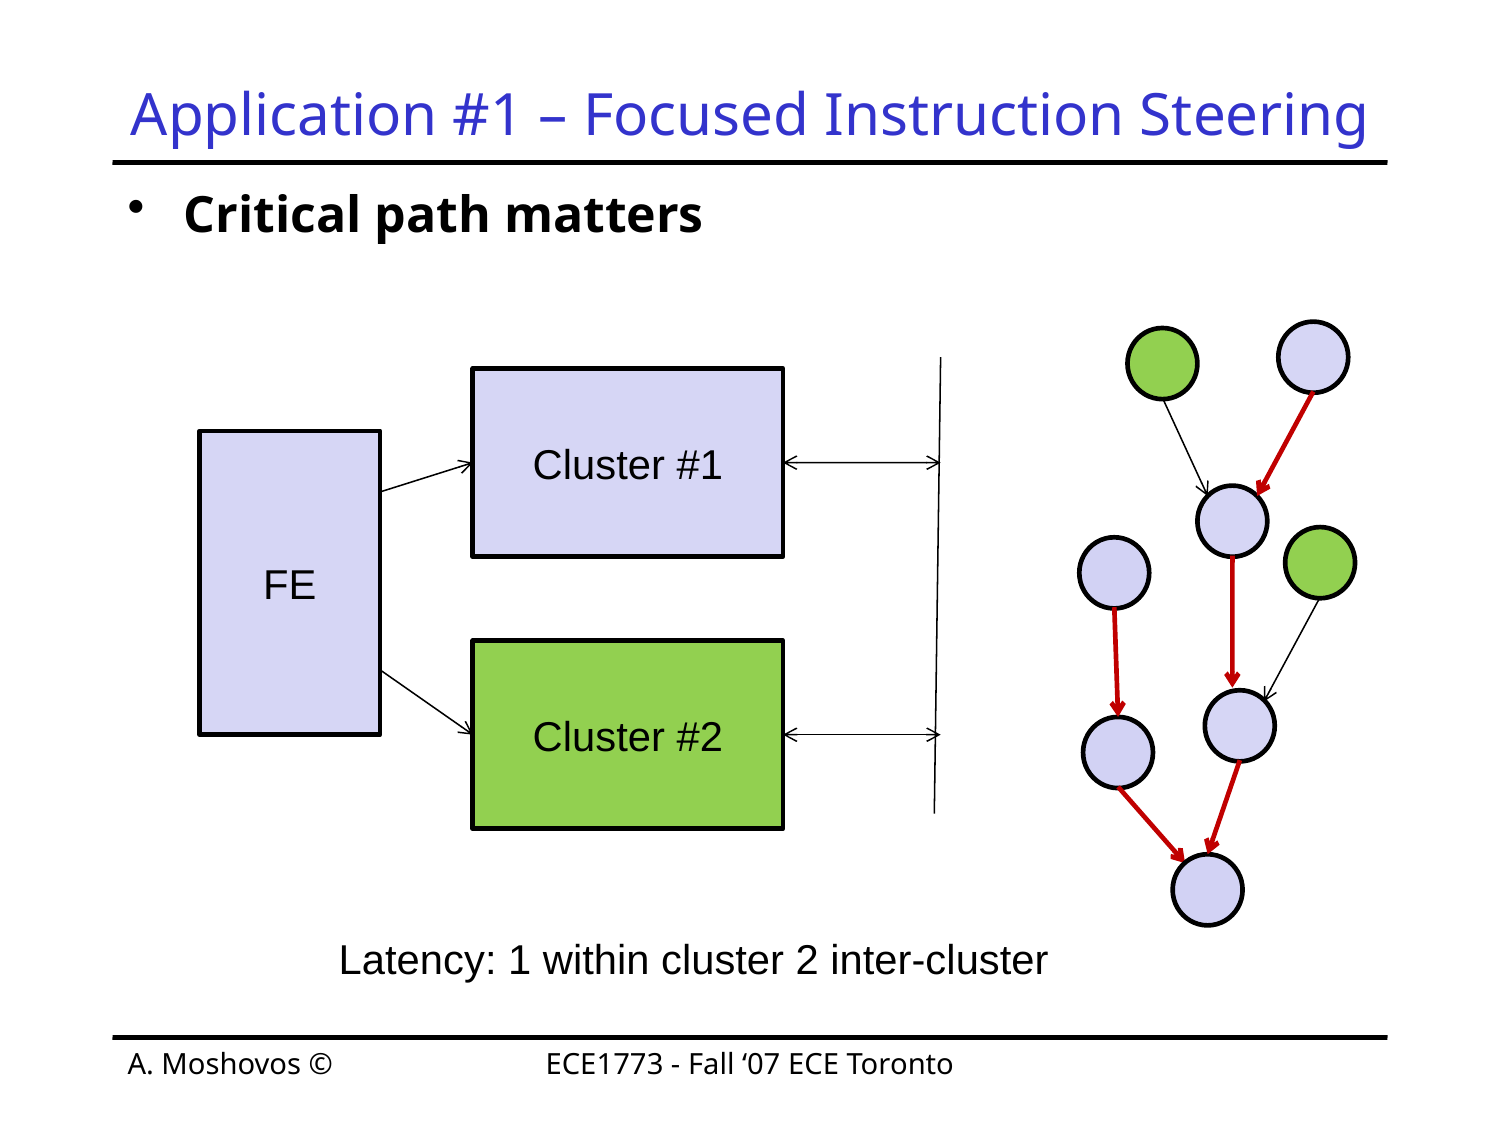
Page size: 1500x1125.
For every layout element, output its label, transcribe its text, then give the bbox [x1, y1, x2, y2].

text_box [1263, 597, 1321, 702]
footer ECE1773 - Fall ‘07 ECE Toronto [487, 1037, 1013, 1101]
title Application #1 – Focused Instruction Steering [112, 62, 1388, 163]
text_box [1207, 761, 1240, 855]
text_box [1162, 398, 1208, 497]
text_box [1256, 392, 1314, 497]
text_box [1285, 527, 1356, 599]
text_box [933, 356, 941, 462]
slide_number A. Moshovos © [112, 1037, 426, 1101]
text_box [933, 740, 941, 814]
list Critical path matters [112, 174, 1388, 1026]
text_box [933, 468, 941, 734]
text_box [379, 669, 474, 735]
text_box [1117, 787, 1186, 864]
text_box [379, 462, 474, 493]
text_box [1114, 608, 1119, 718]
